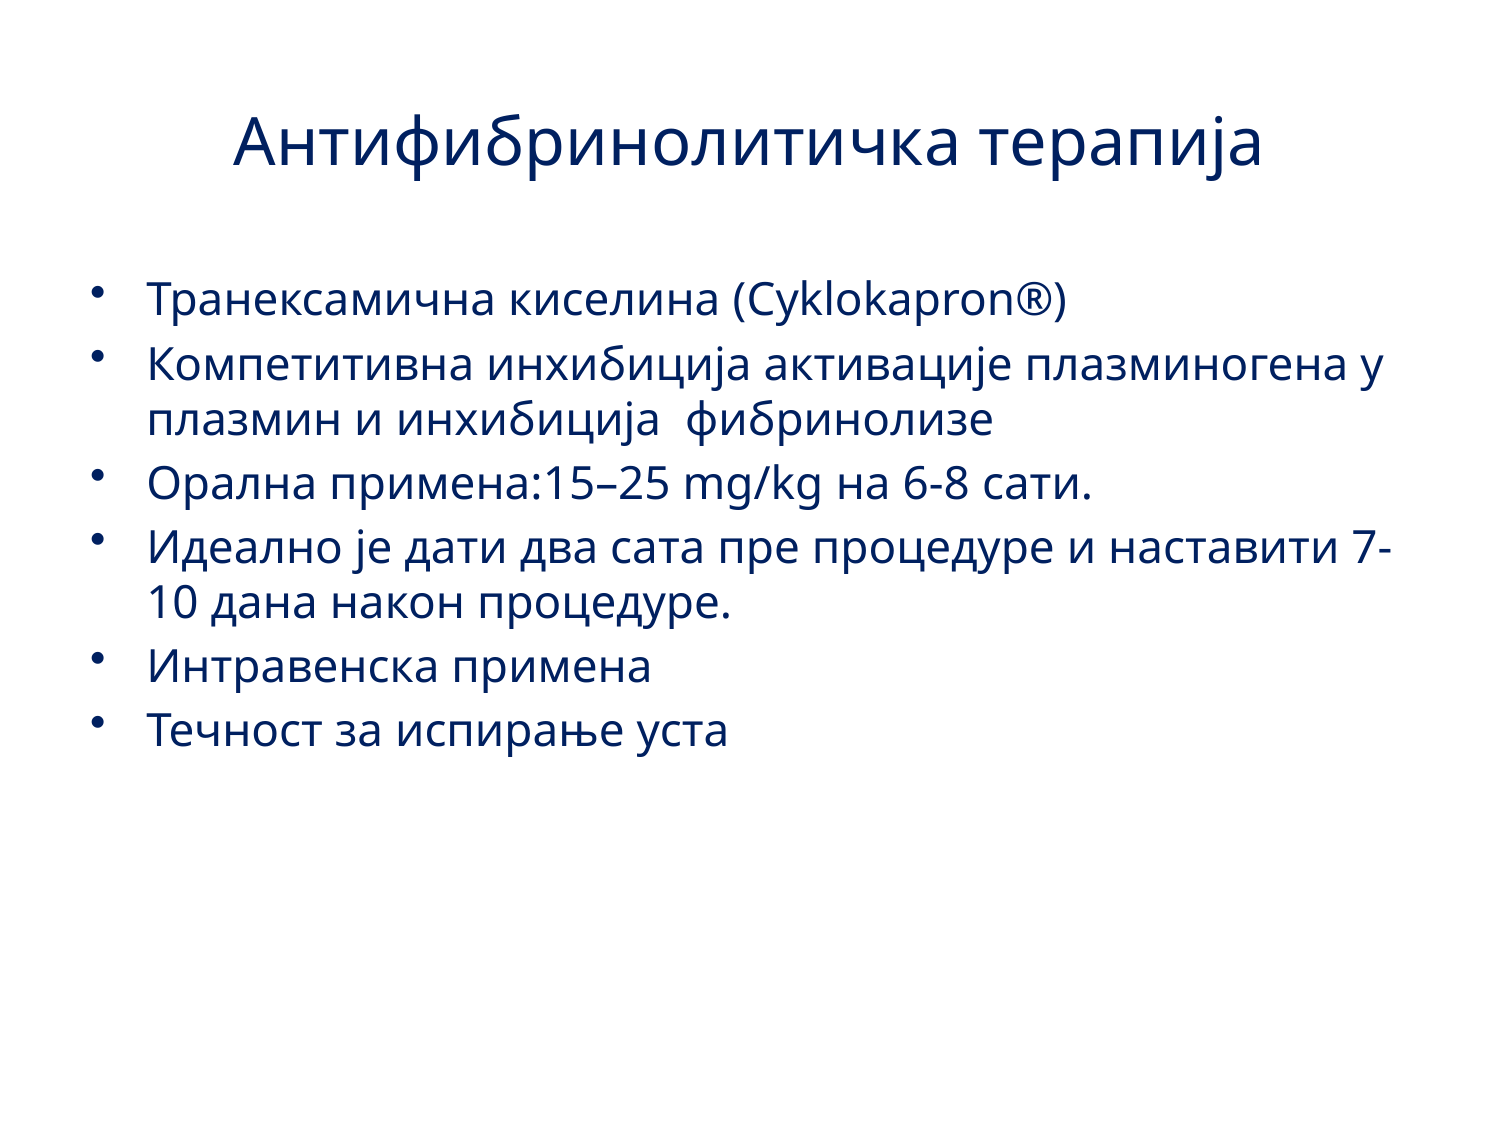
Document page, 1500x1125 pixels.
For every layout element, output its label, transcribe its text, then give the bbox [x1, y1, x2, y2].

list Транексамична киселина (Cyklokapron®) Компетитивна инхибиција активације плазминогена у плазмин и инхибиција фибринолизе Орална примена:15–25 mg/kg на 6-8 сати. Идеално је дати два сата пре процедуре и наставити 7-10 дана након процедуре. Интравенска примена Течност за испирање уста [75, 262, 1425, 1005]
title Антифибринолитичка терапија [75, 45, 1425, 233]
